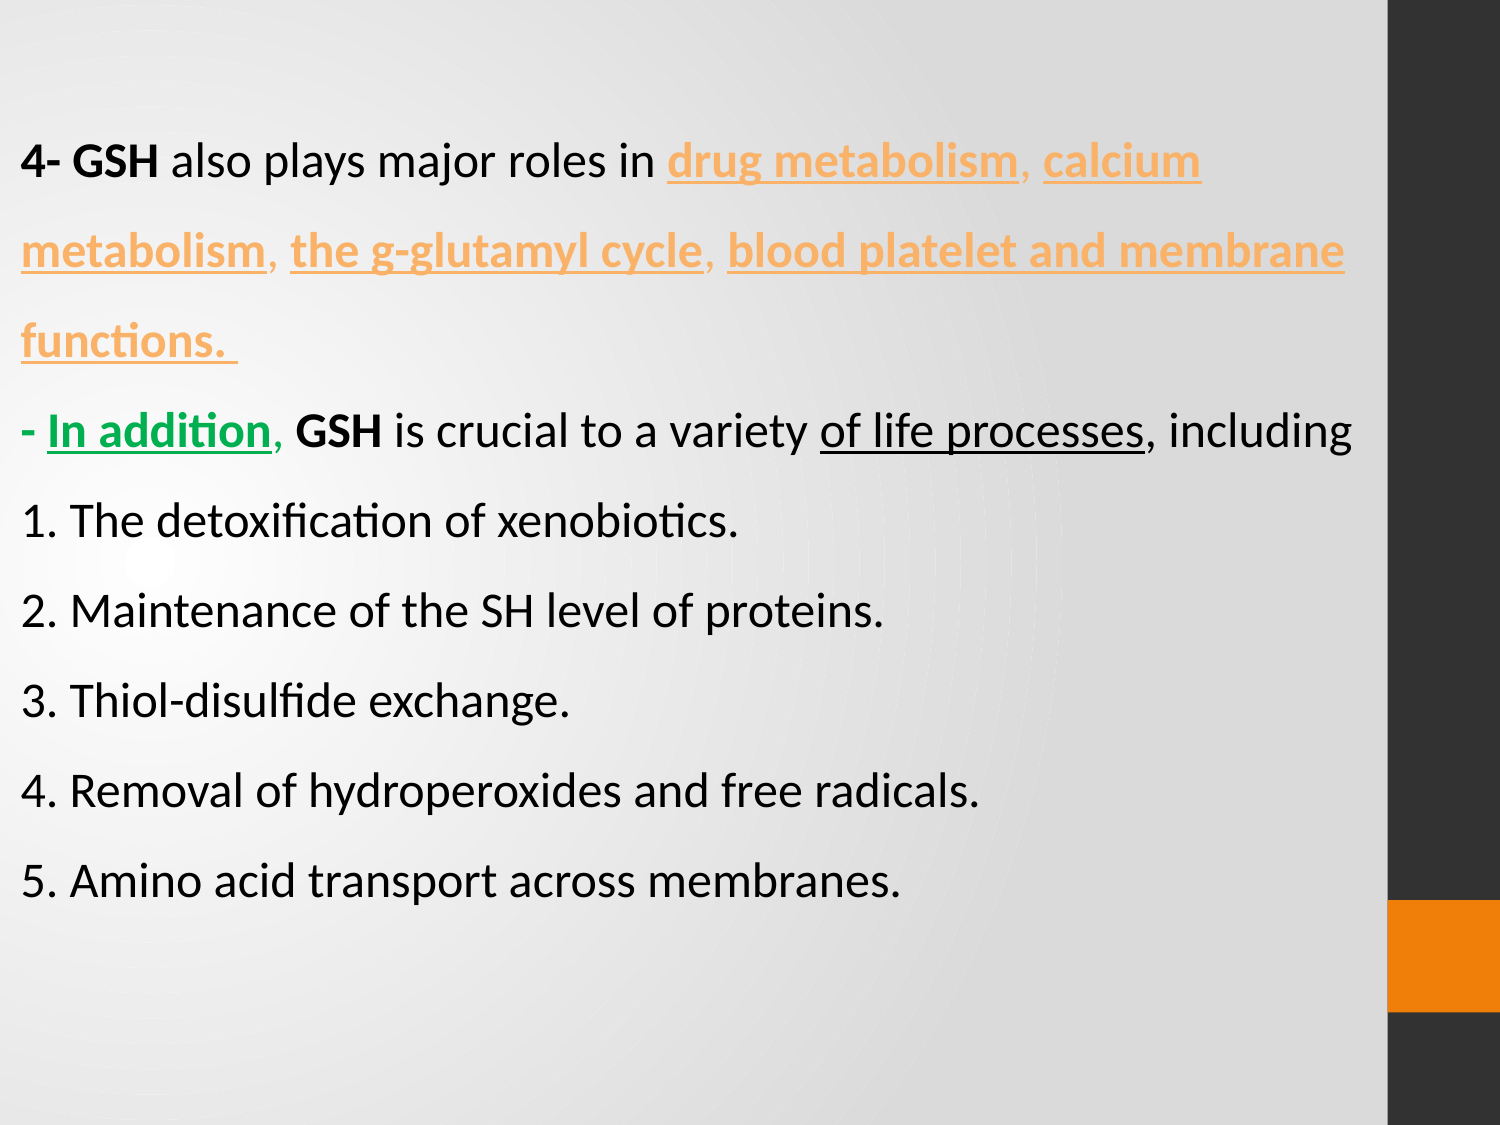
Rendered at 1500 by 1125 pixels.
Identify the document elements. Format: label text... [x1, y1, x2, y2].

text_box 4- GSH also plays major roles in drug metabolism, calcium metabolism, the g-glutamyl cycle, blood platelet and membrane functions. - In addition, GSH is crucial to a variety of life processes, including 1. The detoxification of xenobiotics. 2. Maintenance of the SH level of proteins. 3. Thiol-disulfide exchange. 4. Removal of hydroperoxides and free radicals. 5. Amino acid transport across membranes. [5, 89, 1388, 915]
